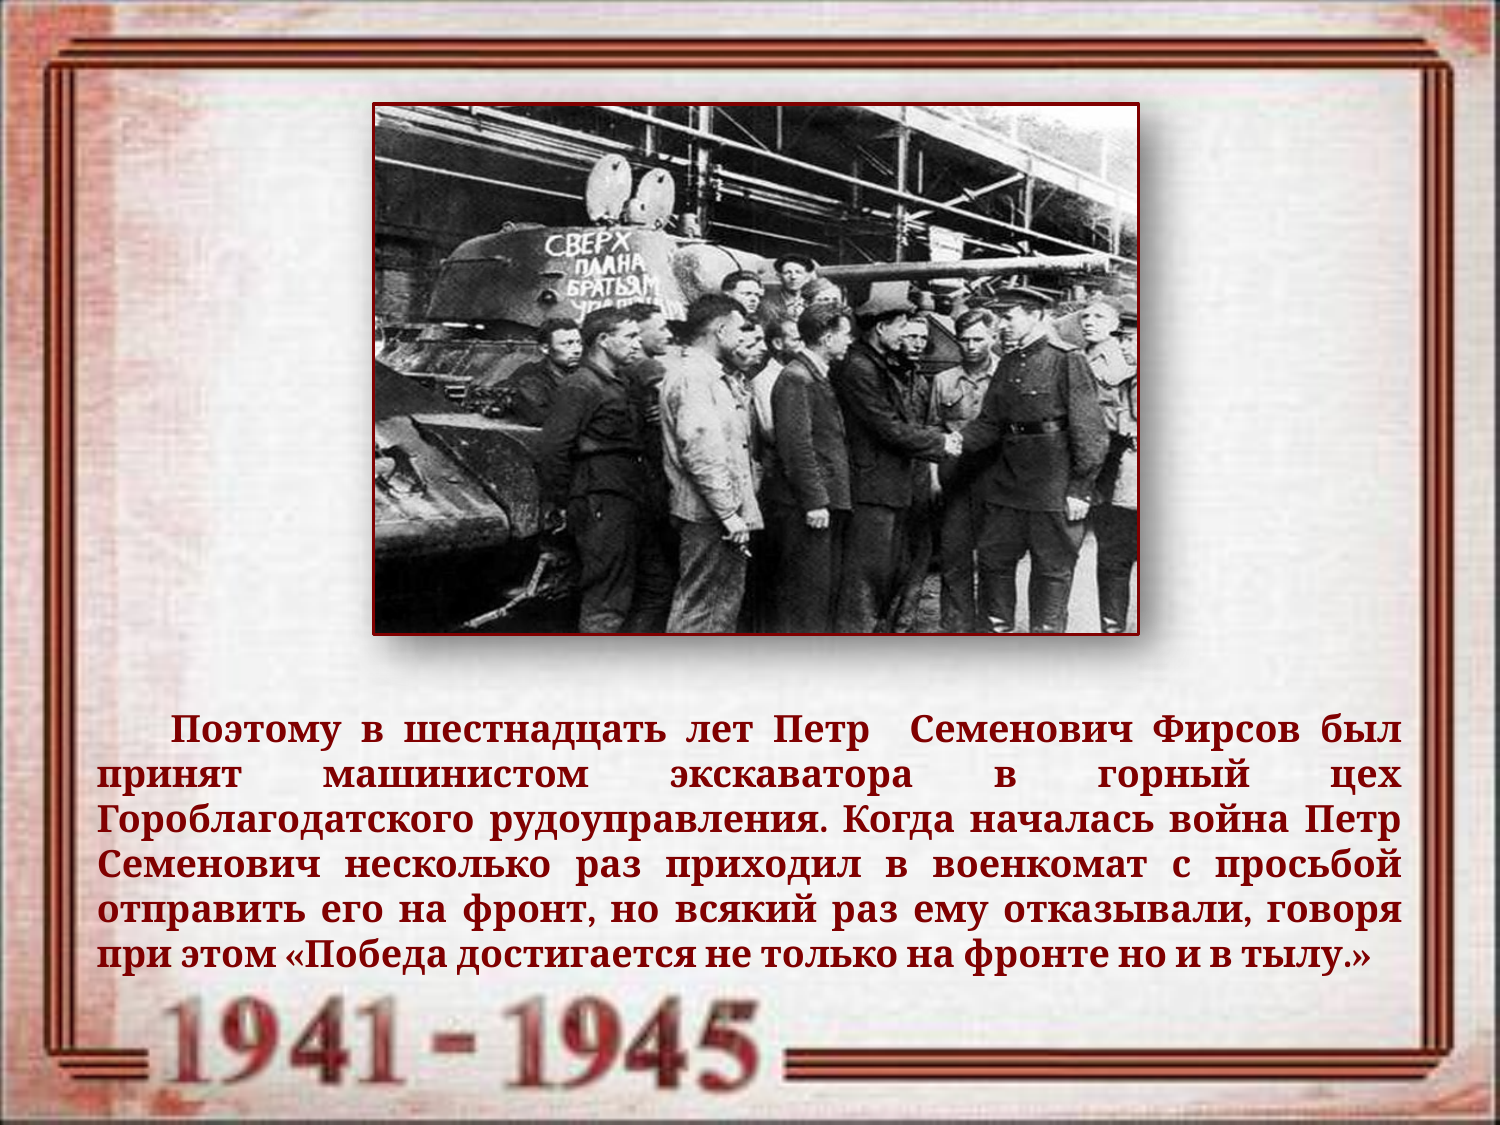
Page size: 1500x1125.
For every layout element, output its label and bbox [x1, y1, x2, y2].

list [0, 0, 1500, 1125]
picture [374, 105, 1137, 633]
